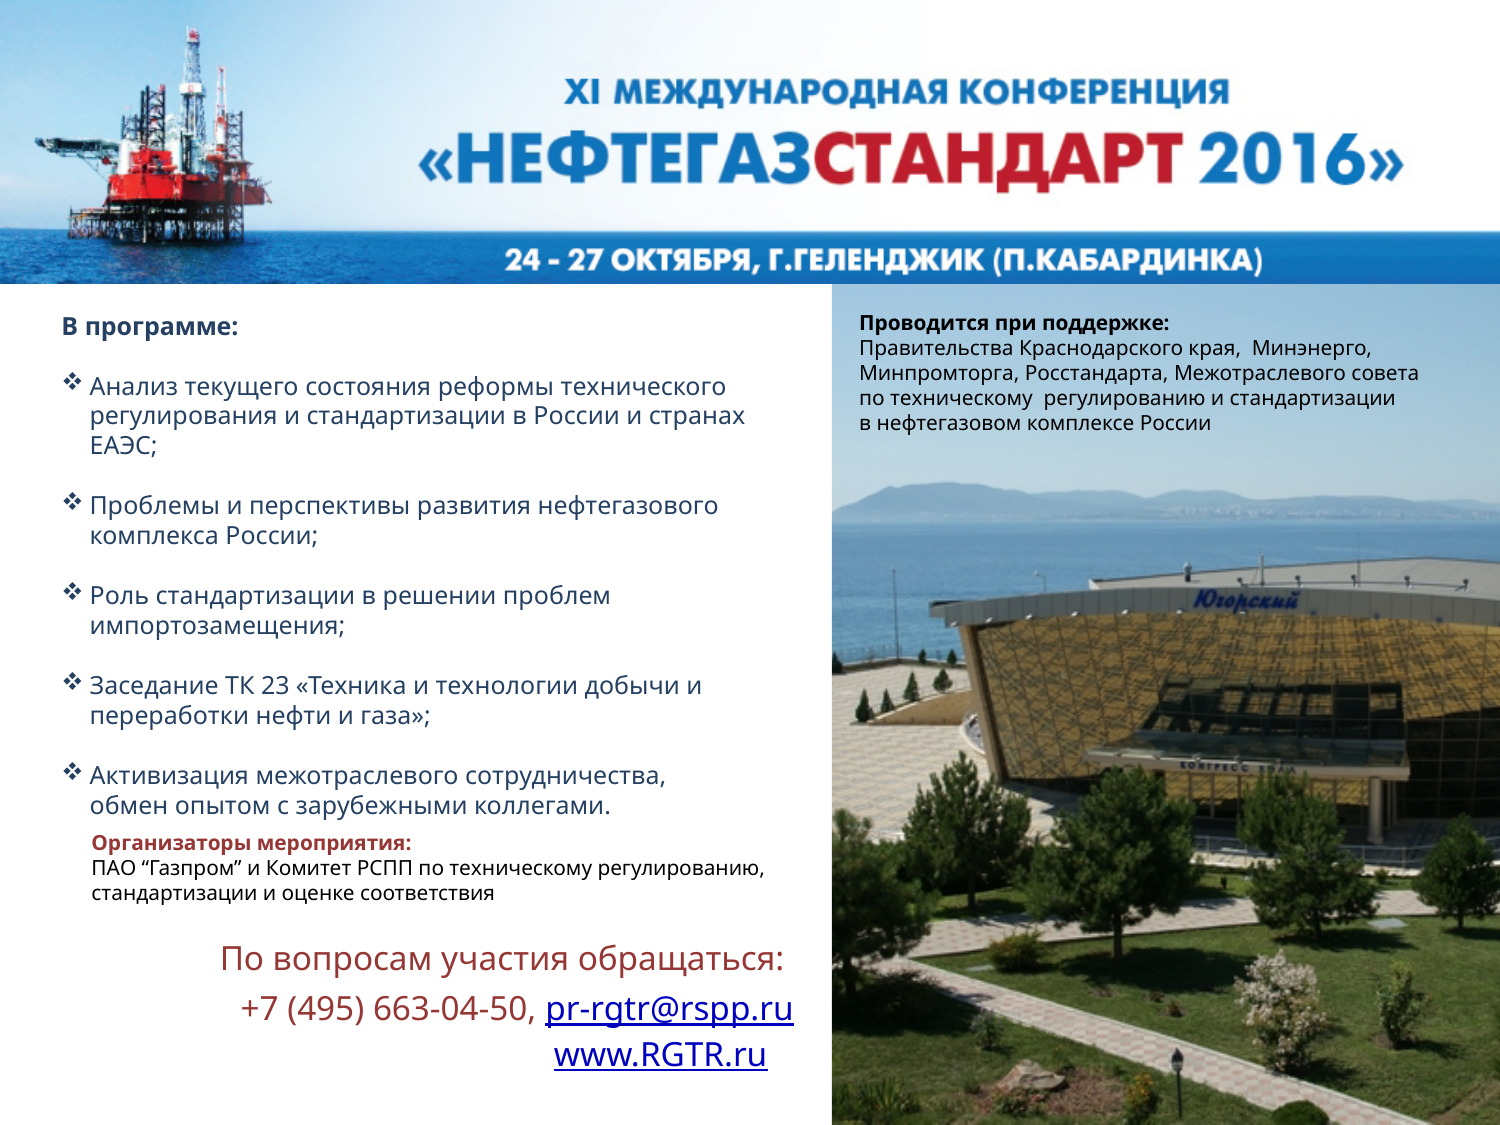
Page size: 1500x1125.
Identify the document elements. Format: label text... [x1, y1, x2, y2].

text_box В программе: Анализ текущего состояния реформы технического регулирования и стандартизации в России и странах ЕАЭС; Проблемы и перспективы развития нефтегазового комплекса России; Роль стандартизации в решении проблем импортозамещения; Заседание ТК 23 «Техника и технологии добычи и переработки нефти и газа»; Активизация межотраслевого сотрудничества, обмен опытом с зарубежными коллегами. [46, 302, 767, 887]
picture [0, 0, 1500, 1125]
text_box Организаторы мероприятия: ПАО “Газпром” и Комитет РСПП по техническому регулированию, стандартизации и оценке соответствия [76, 822, 798, 912]
text_box По вопросам участия обращаться: +7 (495) 663-04-50, pr-rgtr@rspp.ru www.RGTR.ru [110, 915, 811, 1061]
